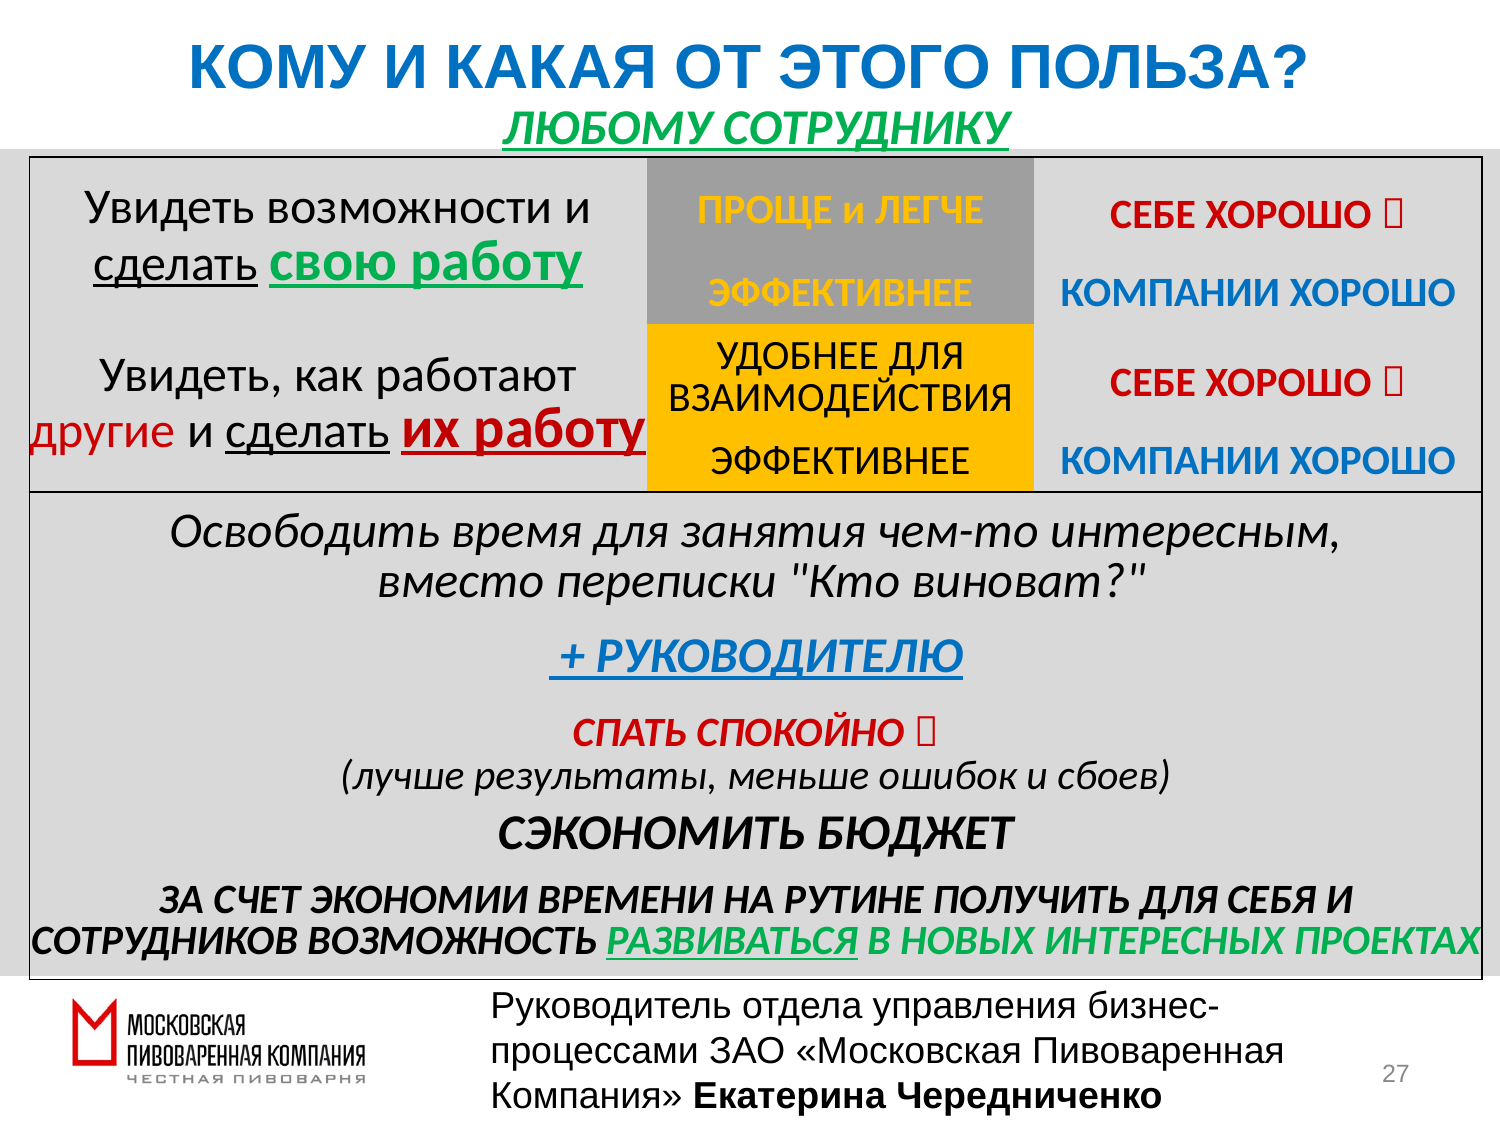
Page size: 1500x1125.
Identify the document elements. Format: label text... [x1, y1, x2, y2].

table_cell Увидеть, как работают другие и сделать их работу [30, 324, 647, 491]
title Кому и Какая от этого польза? [76, 19, 1423, 90]
table_cell КОМПАНИИ ХОРОШО [1034, 436, 1481, 491]
text_box Руководитель отдела управления бизнес-процессами ЗАО «Московская Пивоваренная Компания» Екатерина Чередниченко [475, 974, 1438, 1124]
table_cell СЕБЕ ХОРОШО  [1034, 158, 1481, 268]
table_cell СПАТЬ СПОКОЙНО  (лучше результаты, меньше ошибок и сбоев) [30, 694, 1481, 807]
table_cell СЭКОНОМИТЬ БЮДЖЕТ [30, 807, 1481, 867]
table_cell ПРОЩЕ и ЛЕГЧЕ [647, 158, 1034, 268]
table_cell За счет экономии времени на рутине получить для себя и сотрудников возможность развиваться в новых интересных проектах [30, 867, 1481, 979]
table_cell Освободить время для занятия чем-то интересным, вместо переписки "Кто виноват?" [30, 493, 1481, 627]
table_cell ЭФФЕКТИВНЕЕ [647, 436, 1034, 491]
table_cell Увидеть возможности и сделать свою работу [30, 158, 647, 324]
table_header ЛЮБОМУ СОТРУДНИКУ [29, 90, 1482, 156]
table_cell ЭФФЕКТИВНЕЕ [647, 268, 1034, 324]
table_cell КОМПАНИИ ХОРОШО [1034, 268, 1481, 324]
table_cell УДОБНЕЕ ДЛЯ ВЗАИМОДЕЙСТВИЯ [647, 324, 1034, 436]
table_cell + РУКОВОДИТЕЛЮ [30, 627, 1481, 694]
picture [64, 987, 378, 1095]
table_cell СЕБЕ ХОРОШО  [1034, 324, 1481, 436]
